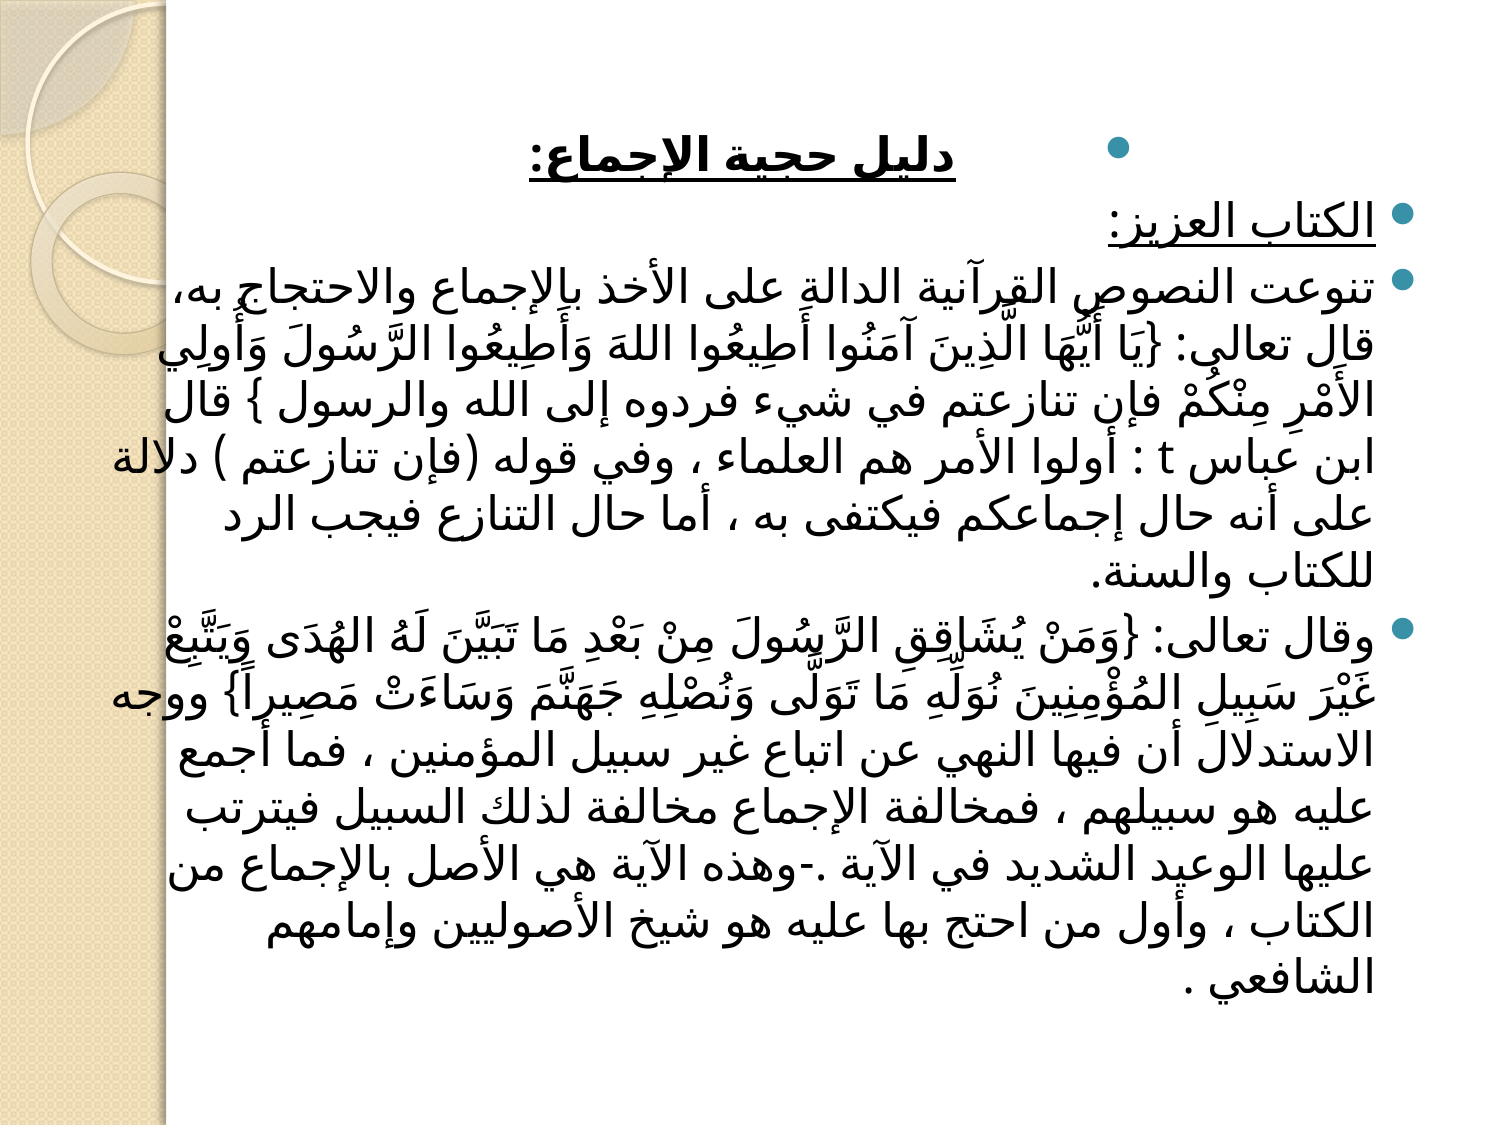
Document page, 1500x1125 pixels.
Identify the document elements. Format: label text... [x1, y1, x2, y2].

list دليل حجية الإجماع: الكتاب العزيز: تنوعت النصوص القرآنية الدالة على الأخذ بالإجماع والاحتجاج به، قال تعالى: {يَا أَيُّهَا الَّذِينَ آمَنُوا أَطِيعُوا اللهَ وَأَطِيعُوا الرَّسُولَ وَأُولِي الأَمْرِ مِنْكُمْ فإن تنازعتم في شيء فردوه إلى الله والرسول } قال ابن عباس t : أولوا الأمر هم العلماء ، وفي قوله (فإن تنازعتم ) دلالة على أنه حال إجماعكم فيكتفى به ، أما حال التنازع فيجب الرد للكتاب والسنة. وقال تعالى: {وَمَنْ يُشَاقِقِ الرَّسُولَ مِنْ بَعْدِ مَا تَبَيَّنَ لَهُ الهُدَى وَيَتَّبِعْ غَيْرَ سَبِيلِ المُؤْمِنِينَ نُوَلِّهِ مَا تَوَلَّى وَنُصْلِهِ جَهَنَّمَ وَسَاءَتْ مَصِيراً} ووجه الاستدلال أن فيها النهي عن اتباع غير سبيل المؤمنين ، فما أجمع عليه هو سبيلهم ، فمخالفة الإجماع مخالفة لذلك السبيل فيترتب عليها الوعيد الشديد في الآية .-وهذه الآية هي الأصل بالإجماع من الكتاب ، وأول من احتج بها عليه هو شيخ الأصوليين وإمامهم الشافعي . [93, 117, 1442, 1020]
